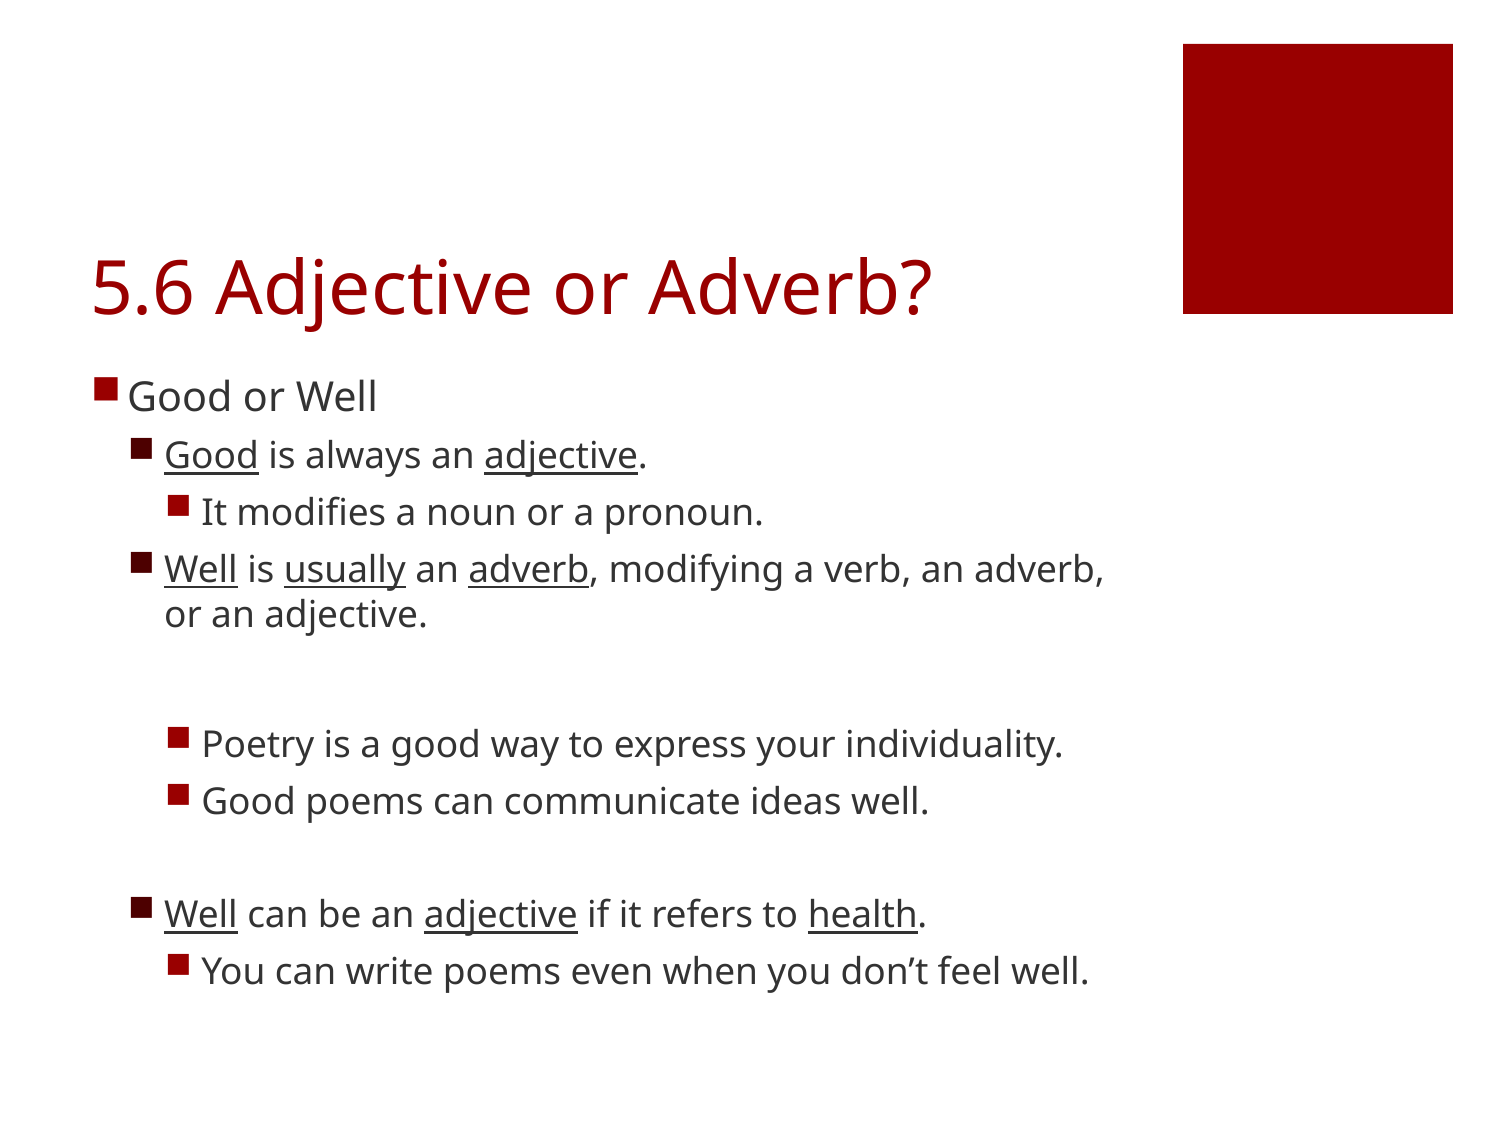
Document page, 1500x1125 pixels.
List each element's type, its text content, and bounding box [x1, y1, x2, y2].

list Good or Well Good is always an adjective. It modifies a noun or a pronoun. Well is usually an adverb, modifying a verb, an adverb, or an adjective. Poetry is a good way to express your individuality. Good poems can communicate ideas well. Well can be an adjective if it refers to health. You can write poems even when you don’t feel well. [75, 362, 1143, 1005]
title 5.6 Adjective or Adverb? [75, 149, 1143, 338]
